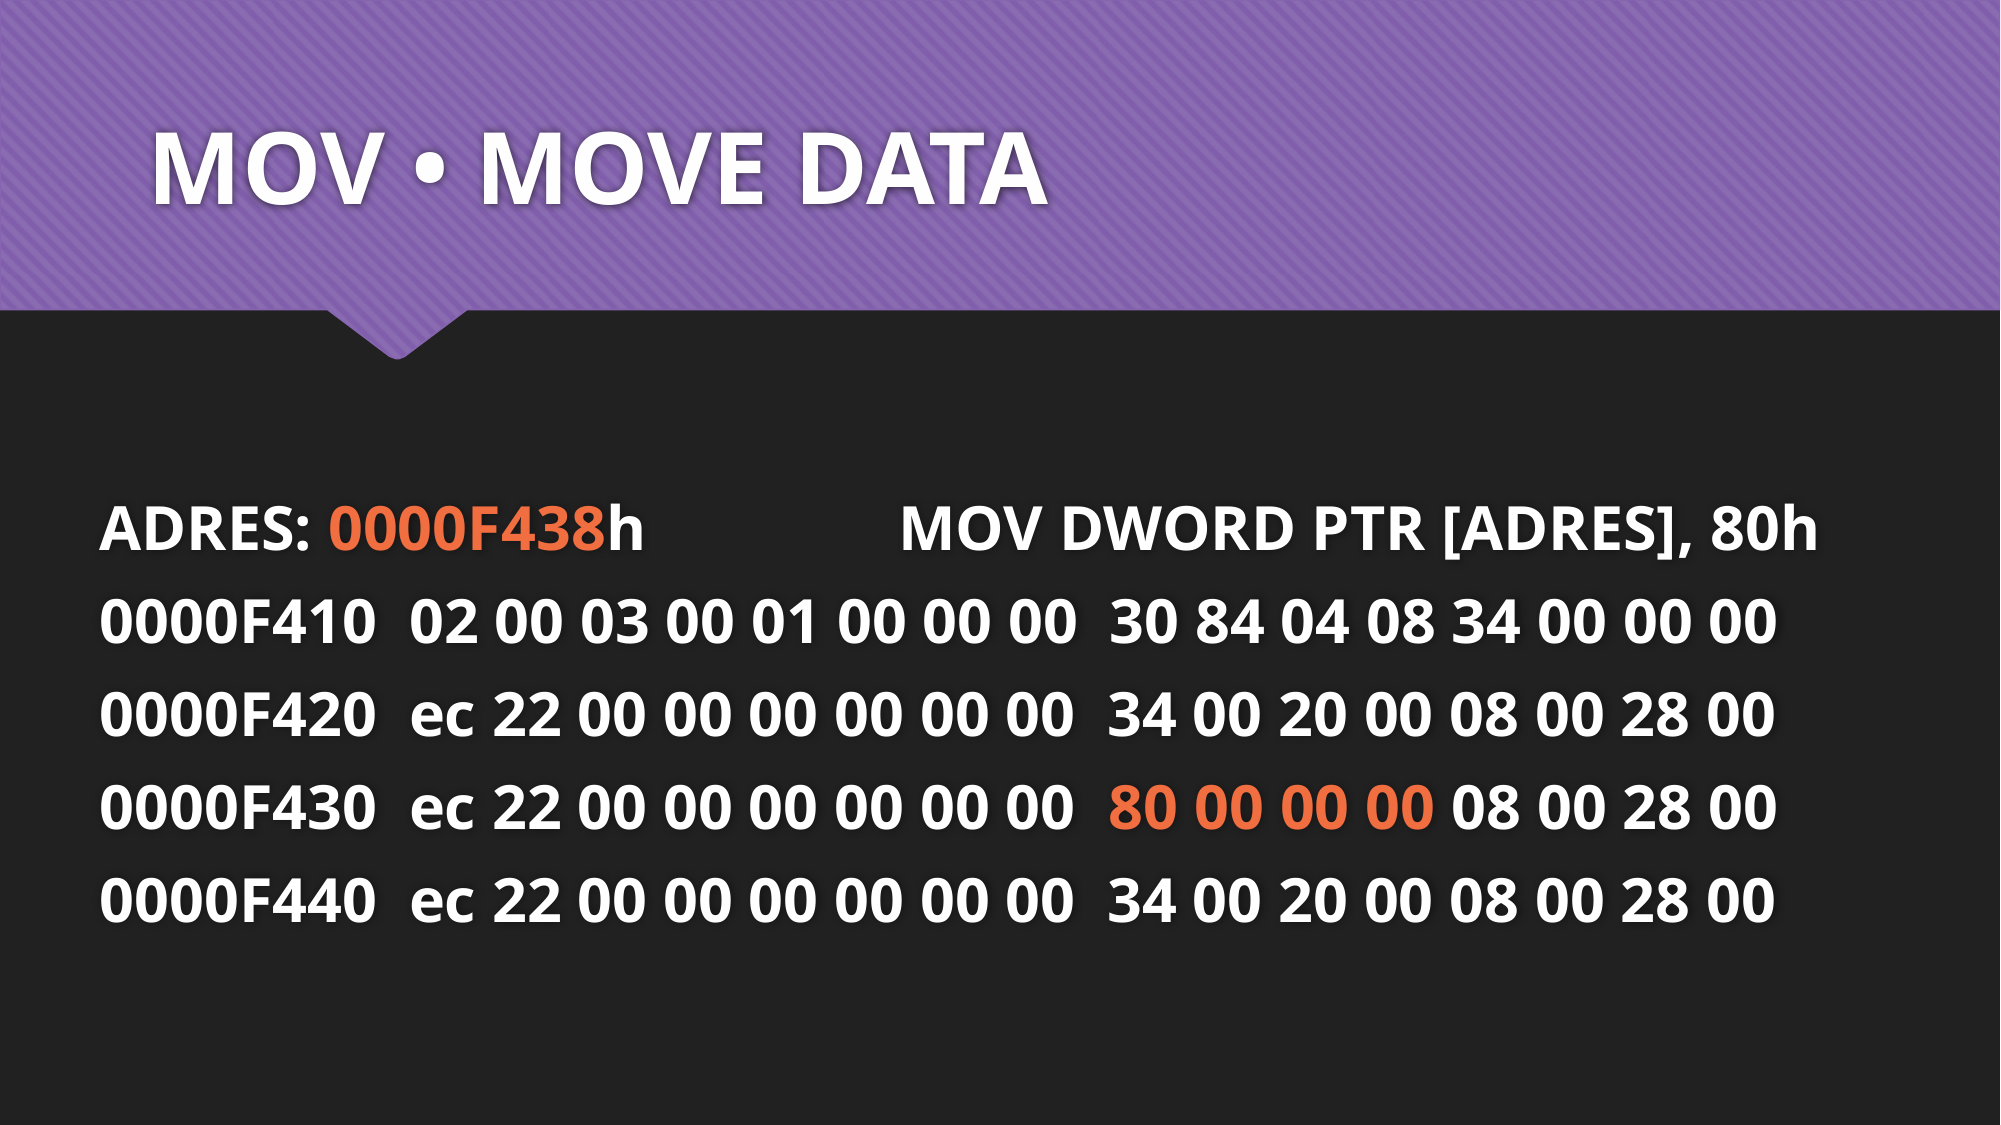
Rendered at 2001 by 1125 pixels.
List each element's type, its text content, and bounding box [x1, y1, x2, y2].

list ADRES: 0000F438h MOV DWORD PTR [ADRES], 80h 0000F410 02 00 03 00 01 00 00 00 30 84 04 08 34 00 00 00 0000F420 ec 22 00 00 00 00 00 00 34 00 20 00 08 00 28 00 0000F430 ec 22 00 00 00 00 00 00 80 00 00 00 08 00 28 00 0000F440 ec 22 00 00 00 00 00 00 34 00 20 00 08 00 28 00 [84, 364, 1953, 1060]
title MOV • MOVE DATA [132, 73, 1868, 233]
